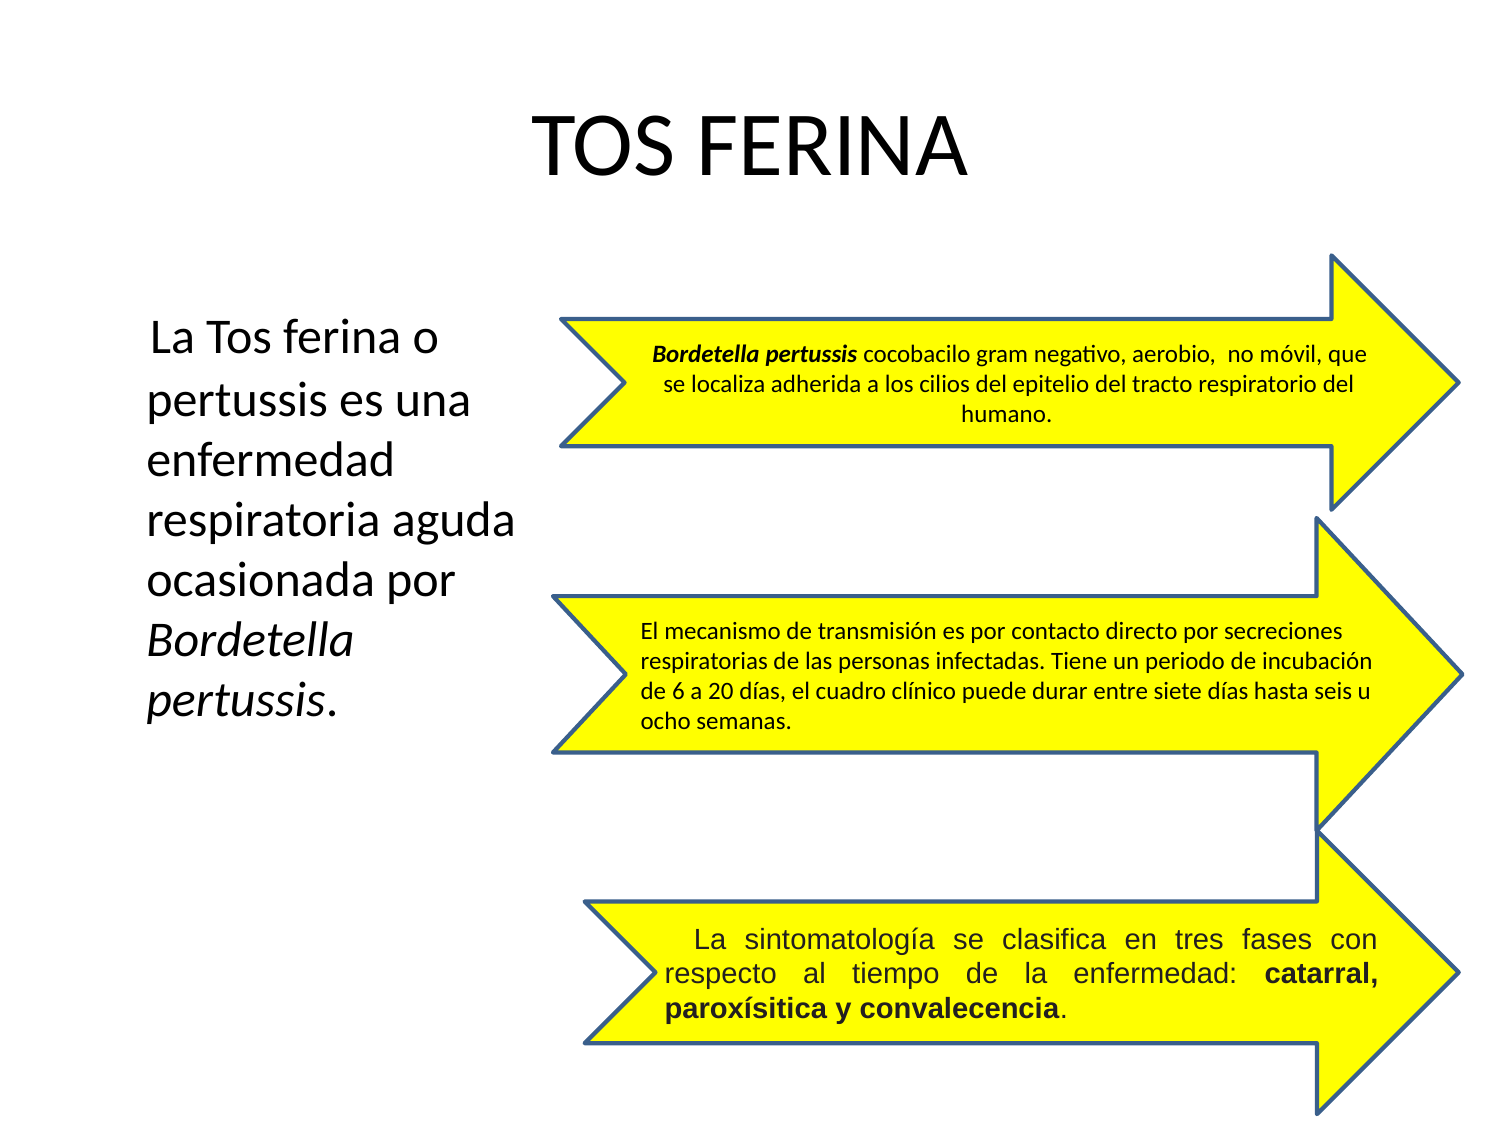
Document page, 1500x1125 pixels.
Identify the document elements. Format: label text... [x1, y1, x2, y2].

text_box Bordetella pertussis cocobacilo gram negativo, aerobio, no móvil, que se localiza adherida a los cilios del epitelio del tracto respiratorio del humano. [559, 253, 1461, 512]
title TOS FERINA [75, 45, 1425, 233]
text_box El mecanismo de transmisión es por contacto directo por secreciones respiratorias de las personas infectadas. Tiene un periodo de incubación de 6 a 20 días, el cuadro clínico puede durar entre siete días hasta seis u ocho semanas. [551, 516, 1465, 830]
text_box [582, 828, 1461, 1117]
text_box La sintomatología se clasifica en tres fases con respecto al tiempo de la enfermedad: catarral, paroxísitica y convalecencia. [649, 912, 1394, 1033]
list La Tos ferina o pertussis es una enfermedad respiratoria aguda ocasionada por Bordetella pertussis. [75, 278, 561, 1005]
